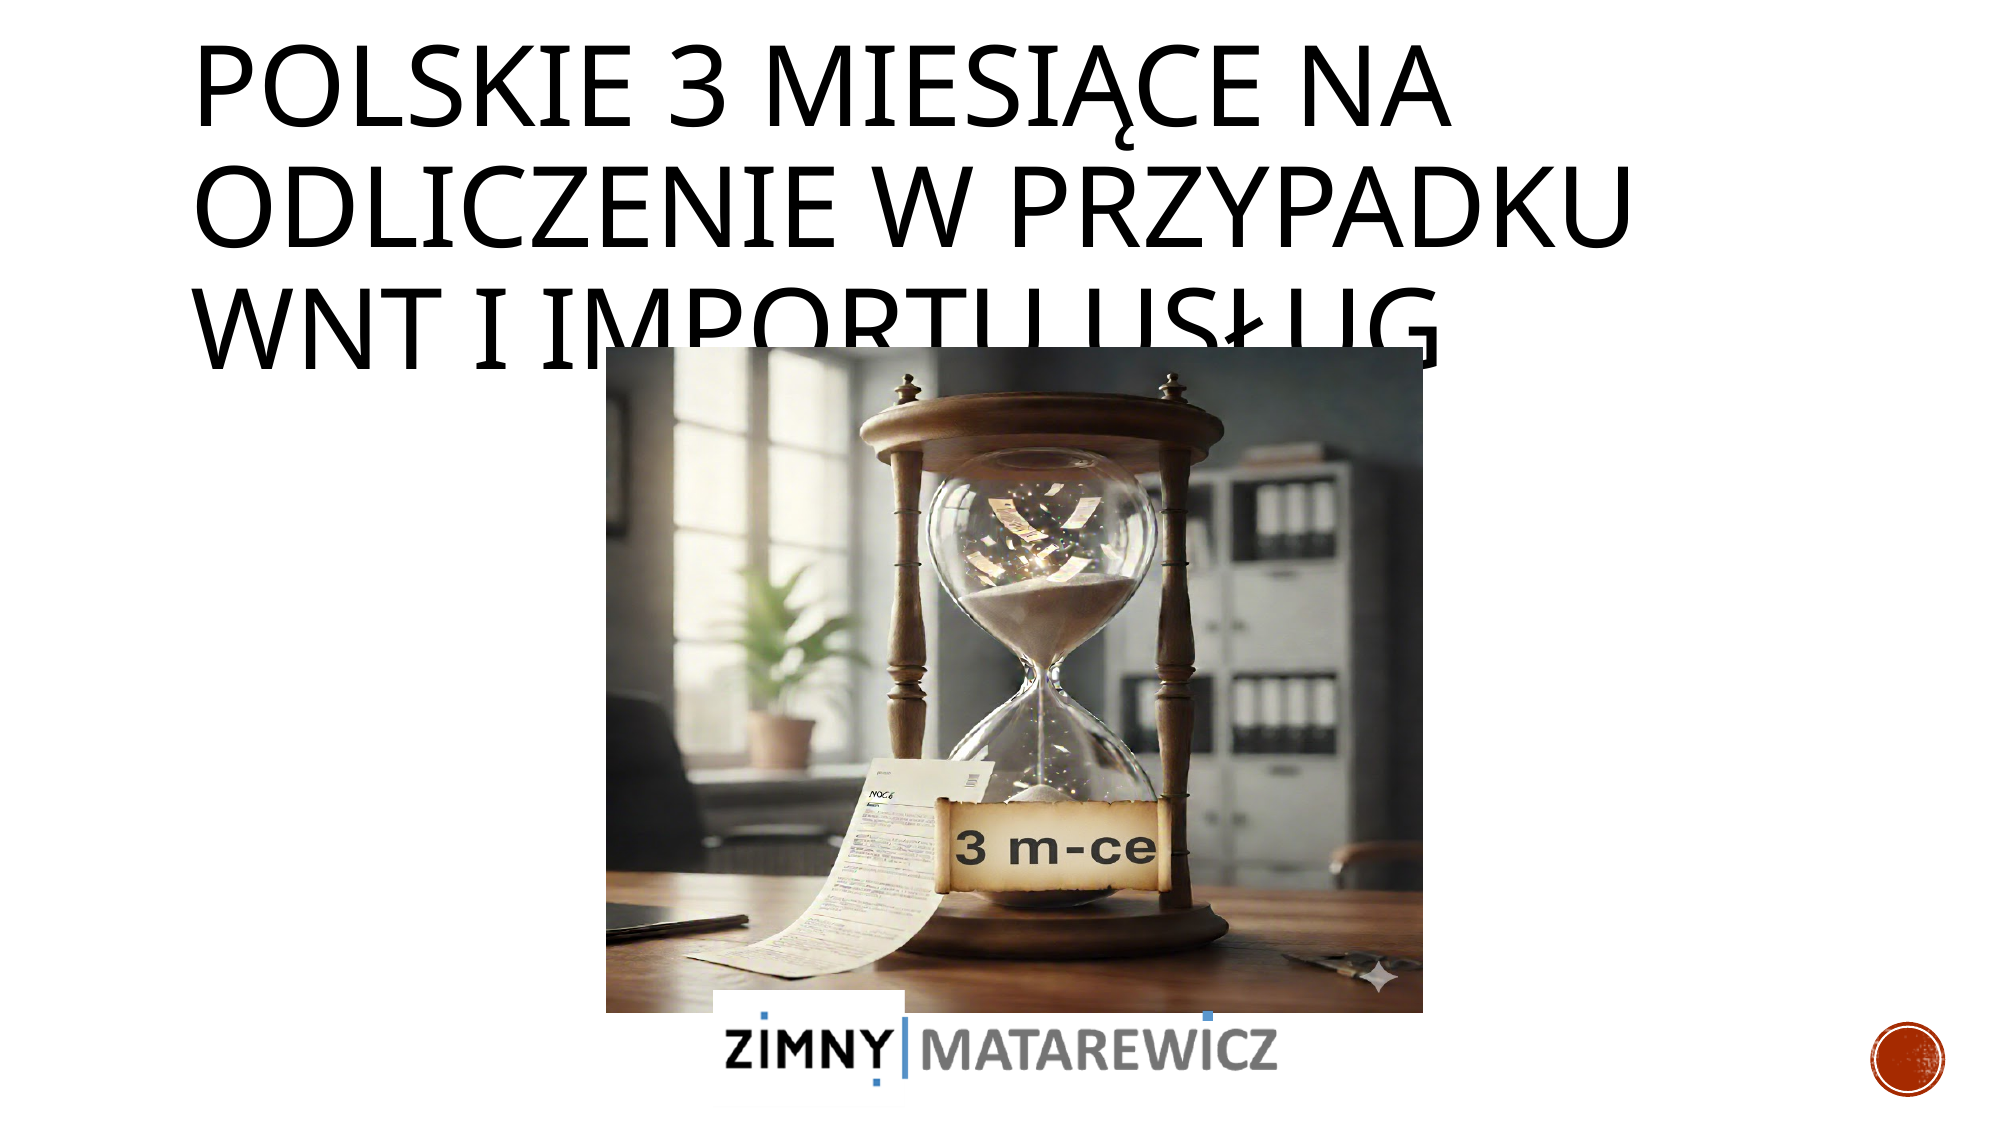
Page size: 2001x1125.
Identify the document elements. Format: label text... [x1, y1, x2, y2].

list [608, 350, 1422, 1011]
picture [713, 992, 1316, 1125]
title Polskie 3 miesiące na odliczenie w przypadku WNT i importu usług [175, 79, 1826, 344]
